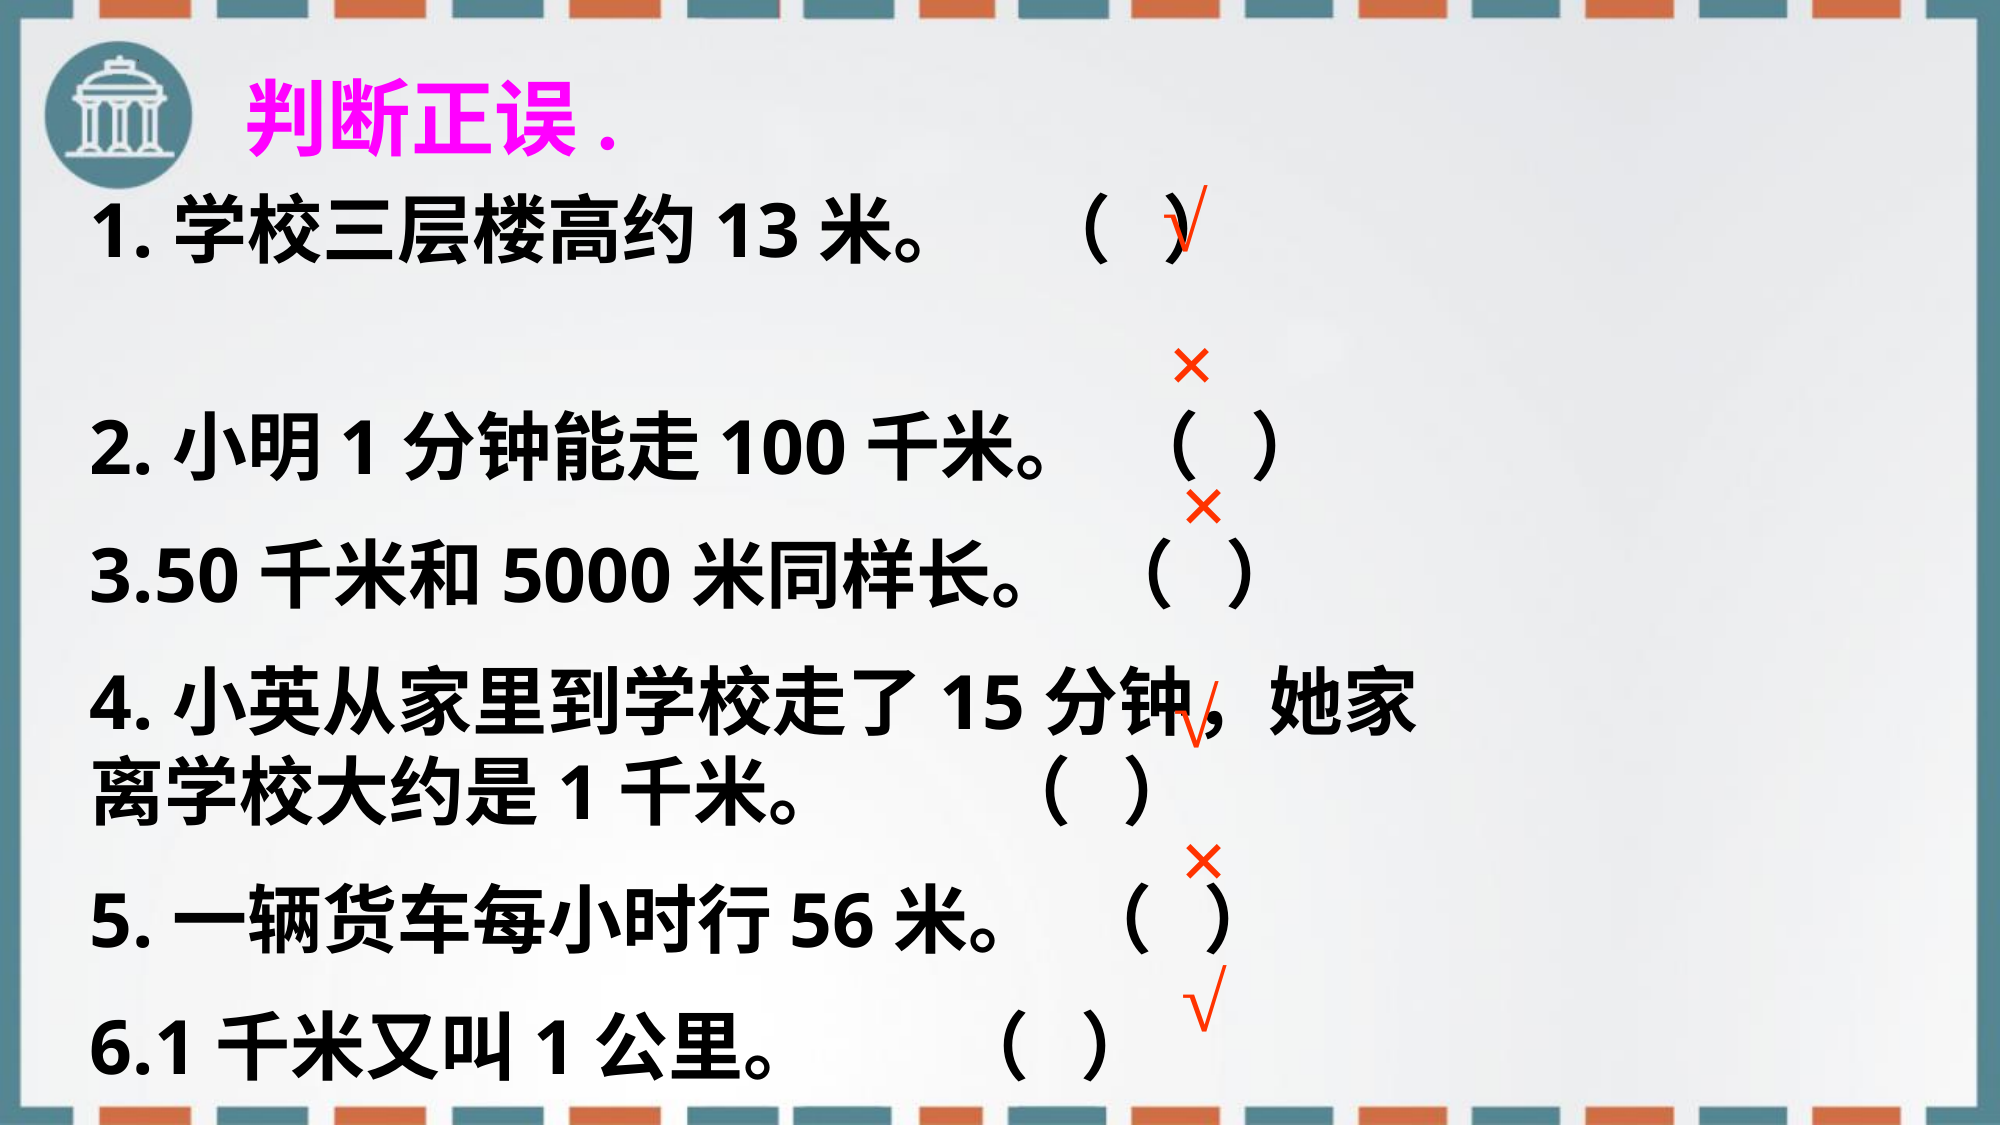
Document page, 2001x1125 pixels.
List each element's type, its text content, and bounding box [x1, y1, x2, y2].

text_box × [1165, 798, 1243, 914]
text_box 1.学校三层楼高约13米。 （ ） 2.小明1分钟能走100千米。 （ ） 3.50千米和5000米同样长。 （ ） 4.小英从家里到学校走了15分钟，她家离学校大约是1千米。 （ ） 5.一辆货车每小时行56米。 （ ） 6.1千米又叫1公里。 （ ） [74, 174, 1500, 1098]
text_box √ [1147, 160, 1223, 276]
text_box √ [1158, 657, 1235, 772]
text_box 判断正误. [229, 59, 1205, 174]
text_box √ [1166, 940, 1242, 1056]
text_box × [1153, 302, 1232, 418]
text_box × [1165, 444, 1243, 559]
picture [0, 0, 2000, 1125]
